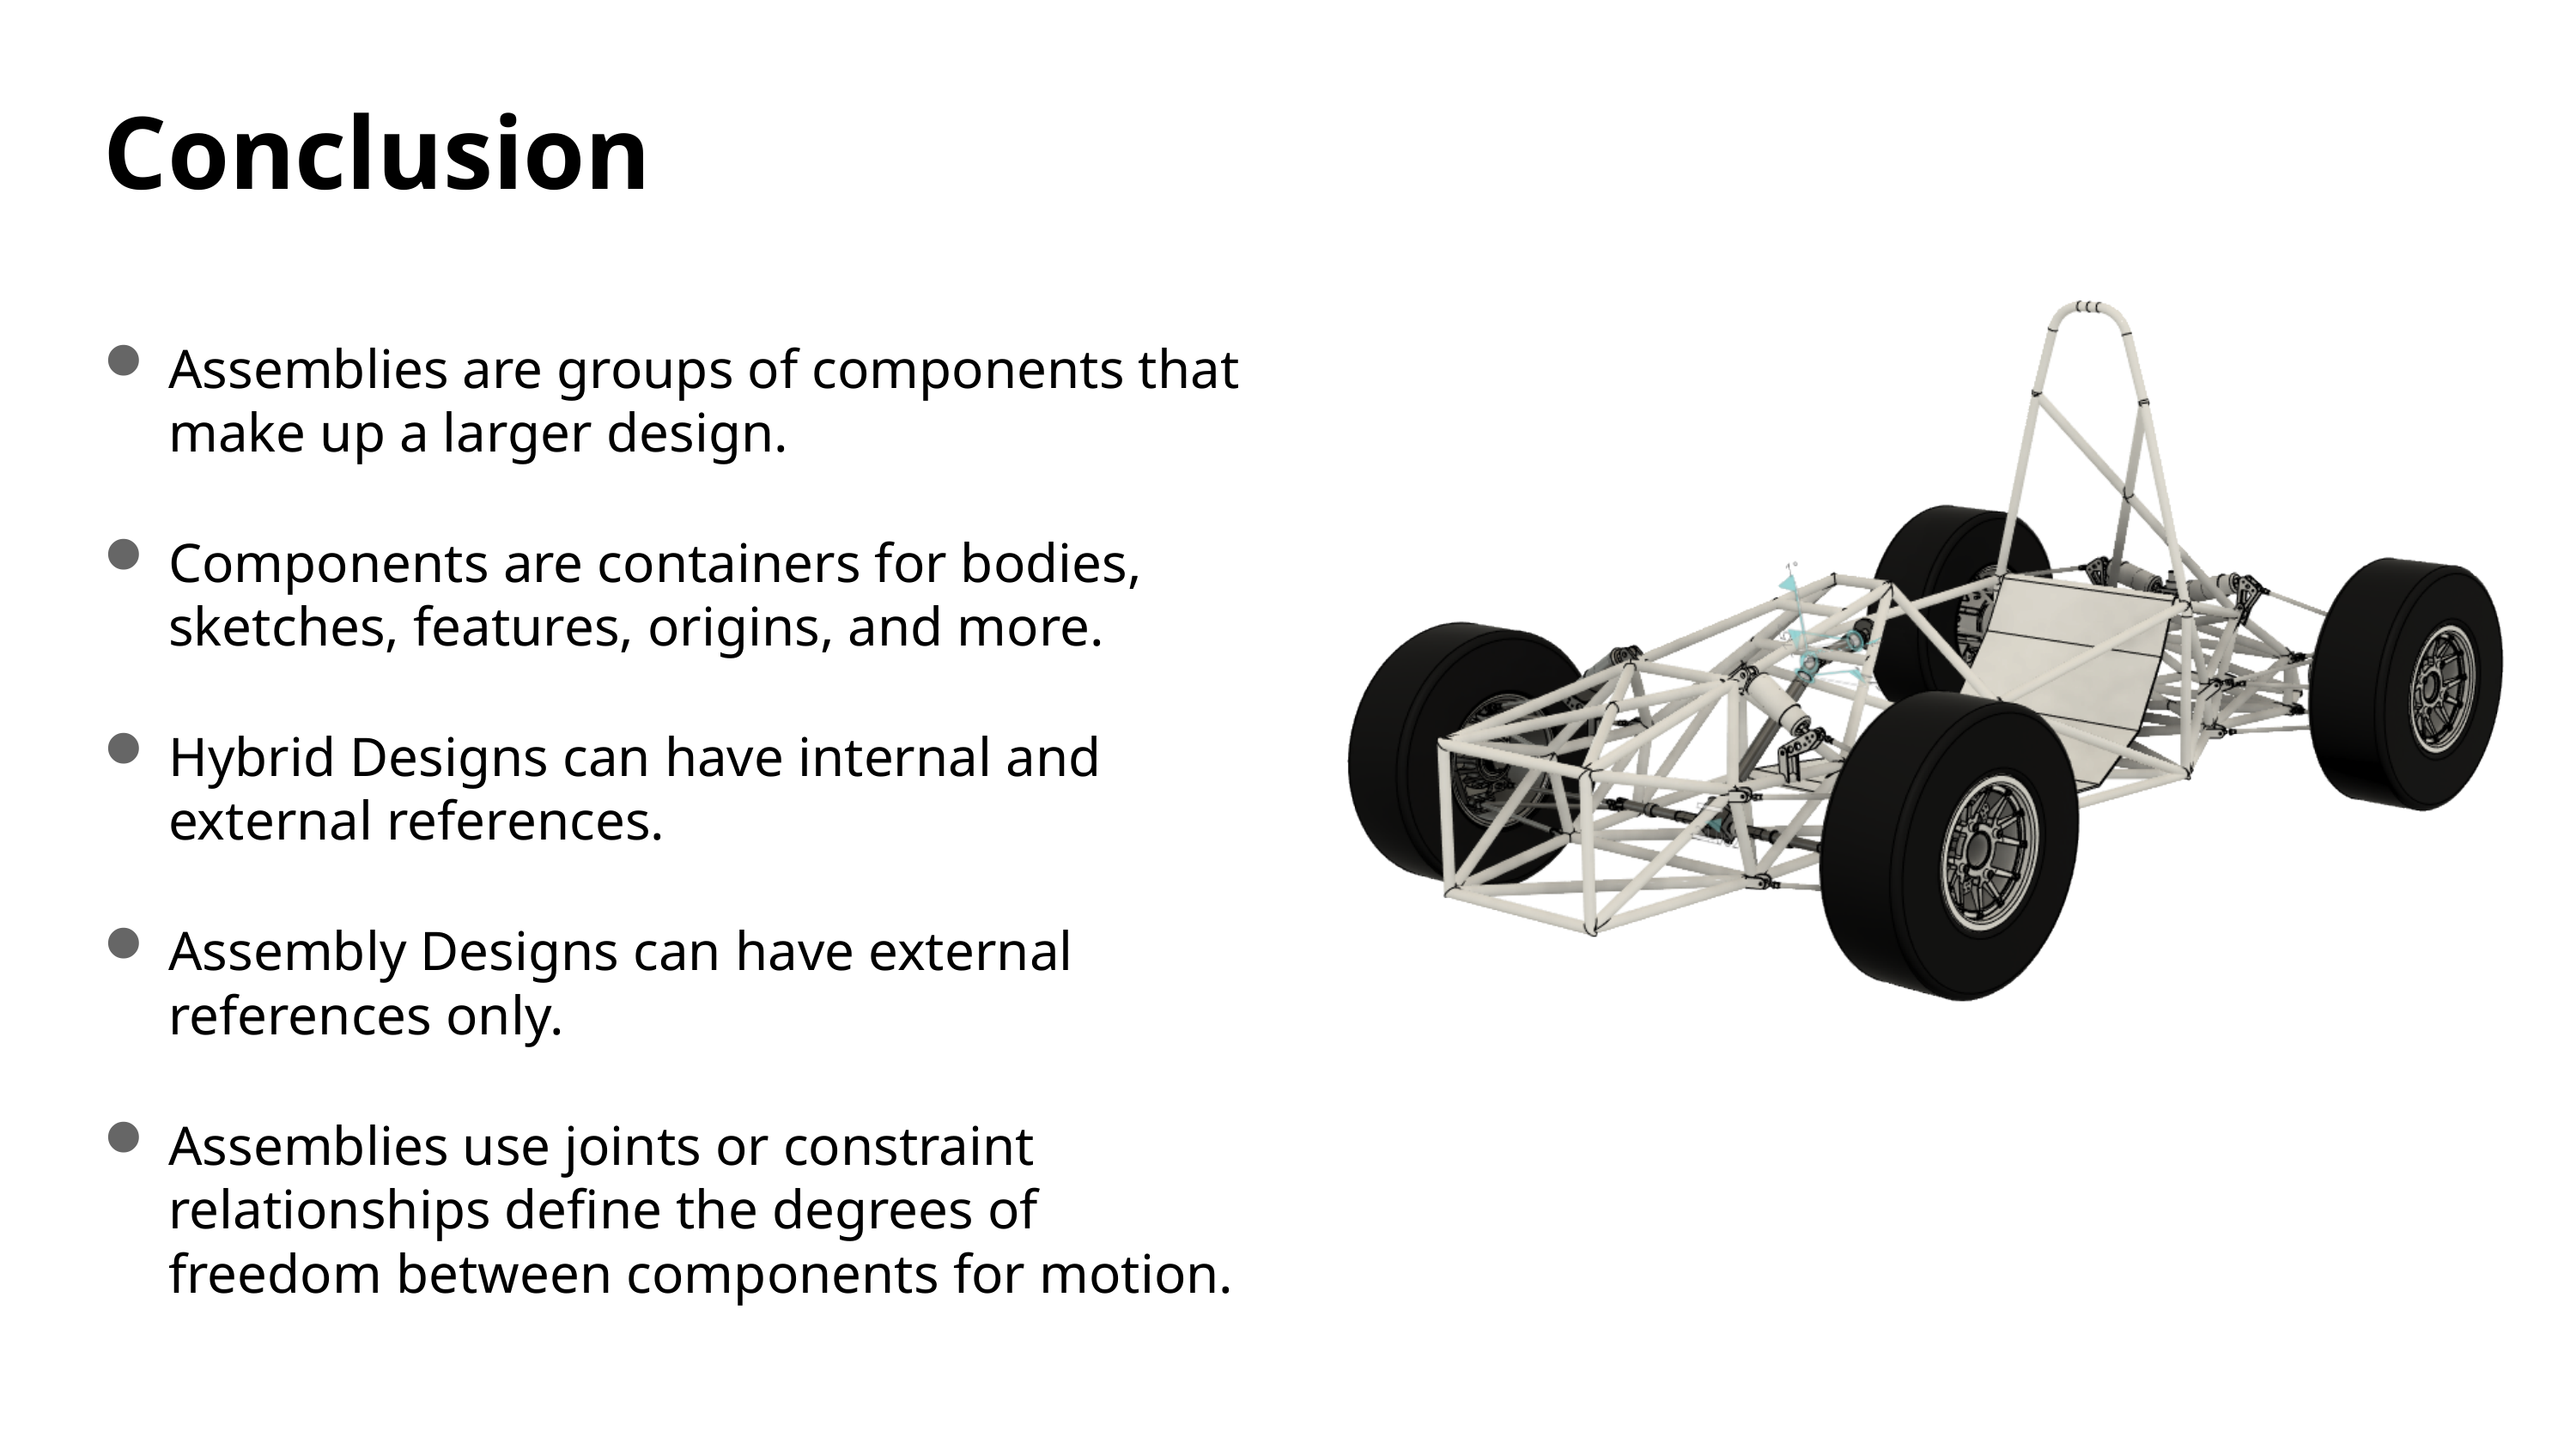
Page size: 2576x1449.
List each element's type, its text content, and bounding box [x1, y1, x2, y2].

picture [1250, 255, 2527, 1045]
list Assemblies are groups of components that make up a larger design. Components are containers for bodies, sketches, features, origins, and more. Hybrid Designs can have internal and external references. Assembly Designs can have external references only. Assemblies use joints or constraint relationships define the degrees of freedom between components for motion. [103, 335, 1251, 1346]
title Conclusion [103, 103, 2473, 213]
